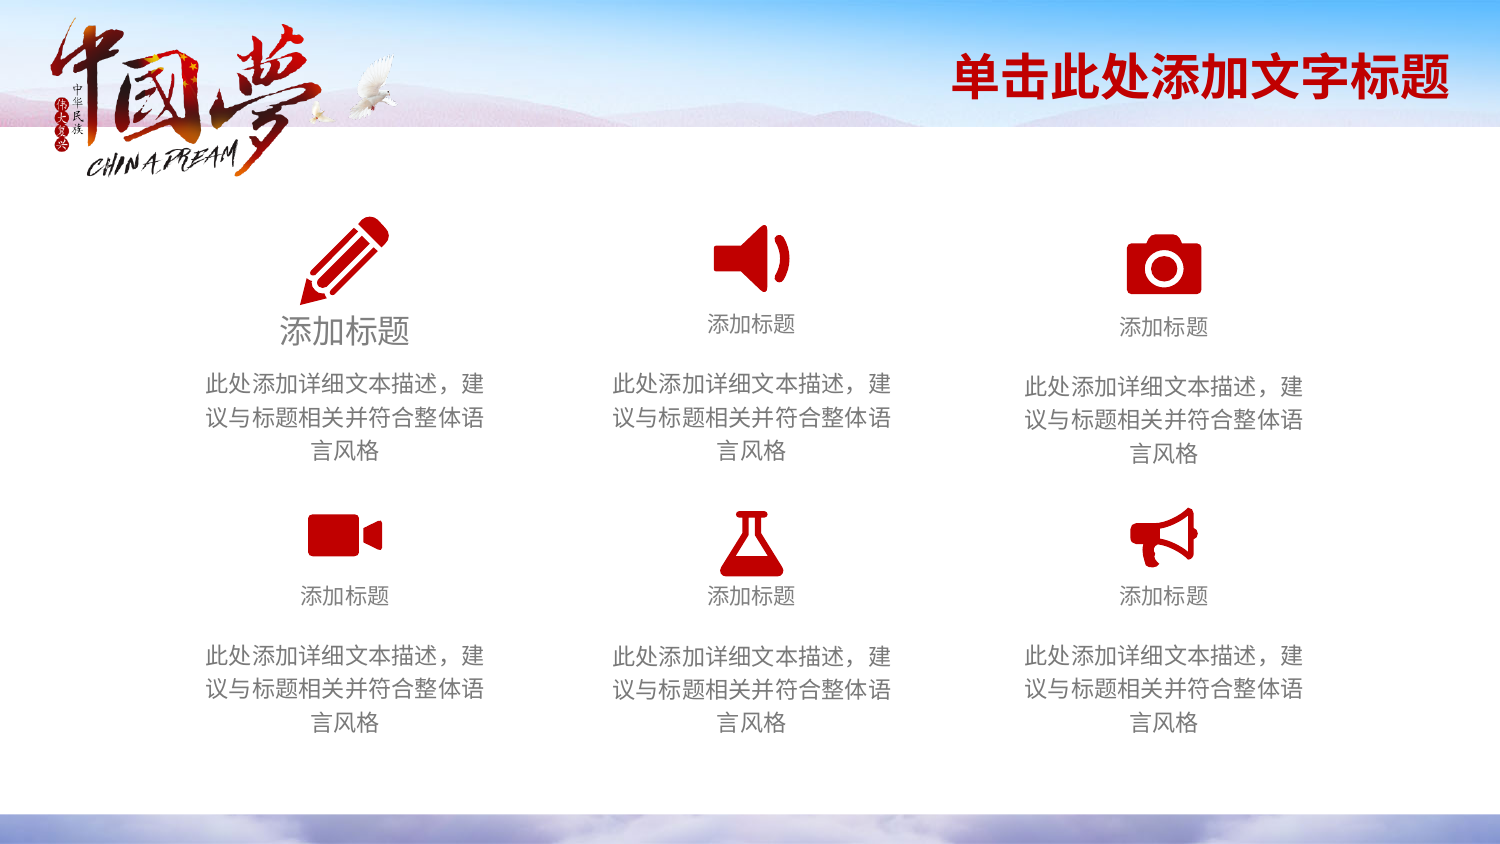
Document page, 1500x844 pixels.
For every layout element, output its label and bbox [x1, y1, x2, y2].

text_box [594, 575, 910, 732]
text_box [720, 511, 784, 575]
text_box [594, 303, 910, 460]
text_box [1006, 574, 1322, 731]
text_box [1006, 305, 1322, 462]
text_box [187, 574, 503, 731]
text_box [358, 216, 389, 248]
text_box [300, 278, 327, 302]
text_box [308, 514, 383, 557]
text_box [1126, 234, 1202, 295]
text_box [187, 302, 503, 460]
picture [0, 815, 1500, 844]
text_box [309, 227, 359, 276]
picture [0, 0, 1500, 178]
text_box [774, 234, 790, 283]
text_box [329, 247, 378, 296]
text_box [1130, 507, 1198, 568]
text_box [317, 235, 370, 289]
text_box [713, 225, 768, 292]
